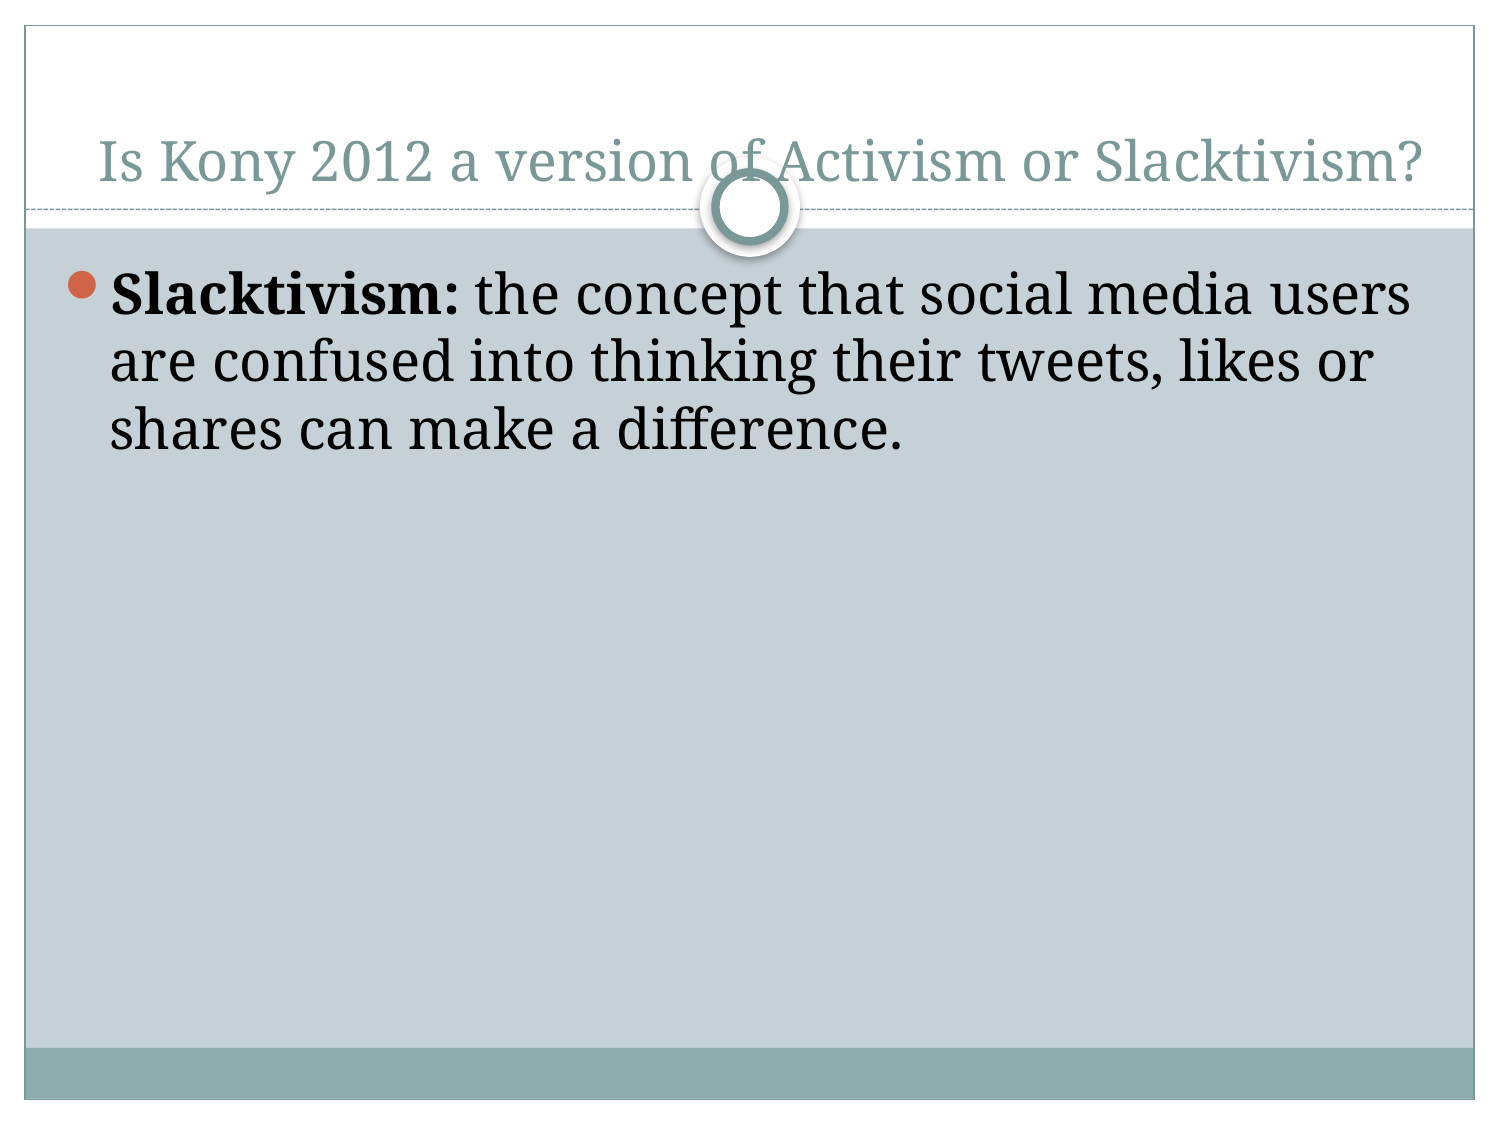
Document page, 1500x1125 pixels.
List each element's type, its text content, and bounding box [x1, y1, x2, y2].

list Slacktivism: the concept that social media users are confused into thinking their tweets, likes or shares can make a difference. [49, 250, 1445, 1001]
title Is Kony 2012 a version of Activism or Slacktivism? [62, 75, 1463, 200]
